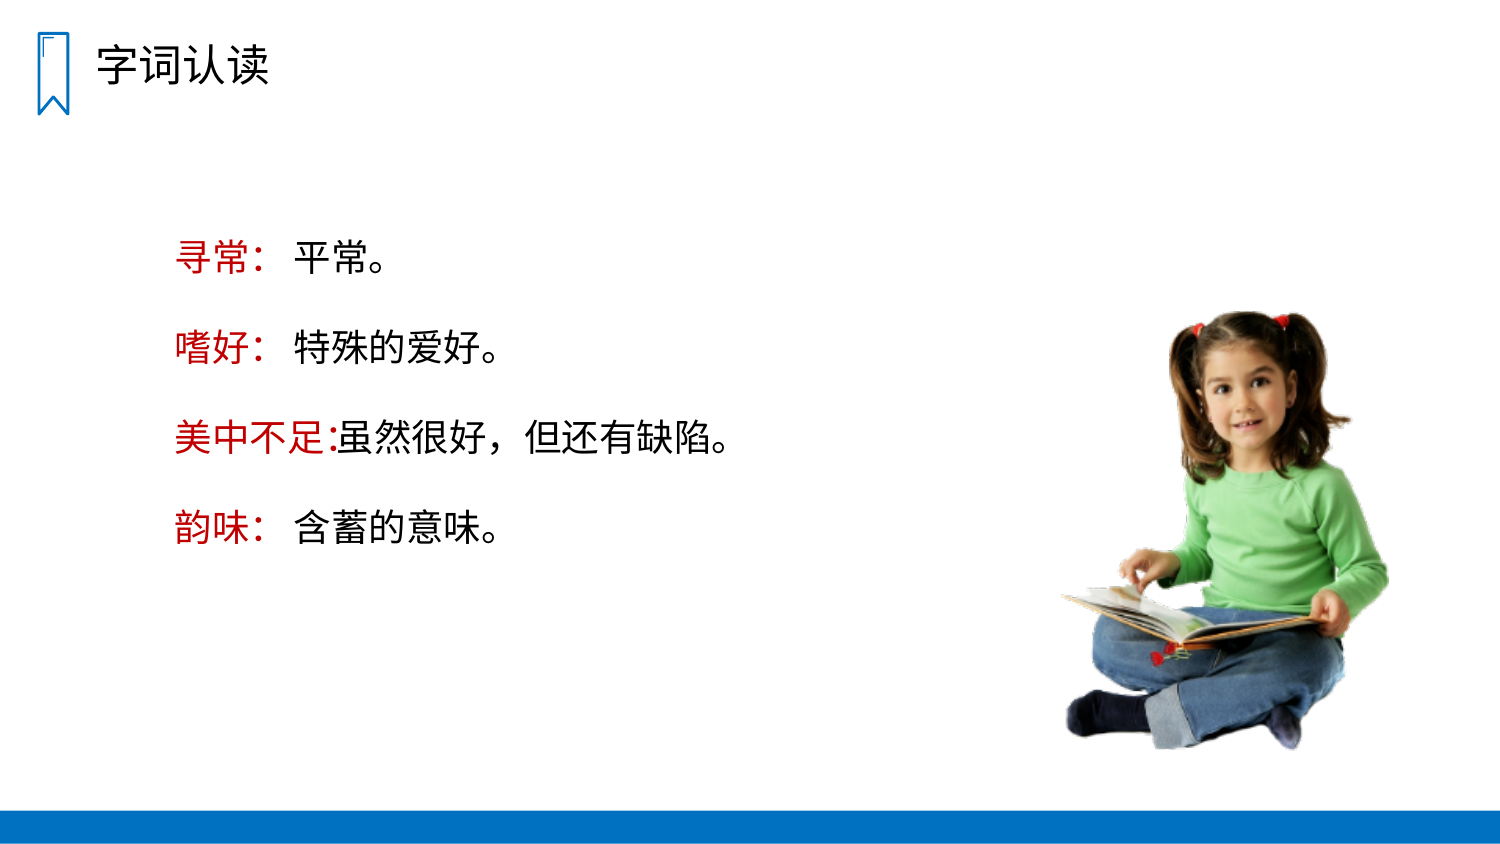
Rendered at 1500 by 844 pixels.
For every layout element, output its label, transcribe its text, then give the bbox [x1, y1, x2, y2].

text_box 字词认读 [83, 32, 282, 96]
picture [1060, 310, 1389, 751]
text_box 寻常： 嗜好： 美中不足： 韵味： [163, 183, 914, 555]
text_box 平常。 特殊的爱好。 虽然很好，但还有缺陷。 含蓄的意味。 [282, 182, 1033, 554]
